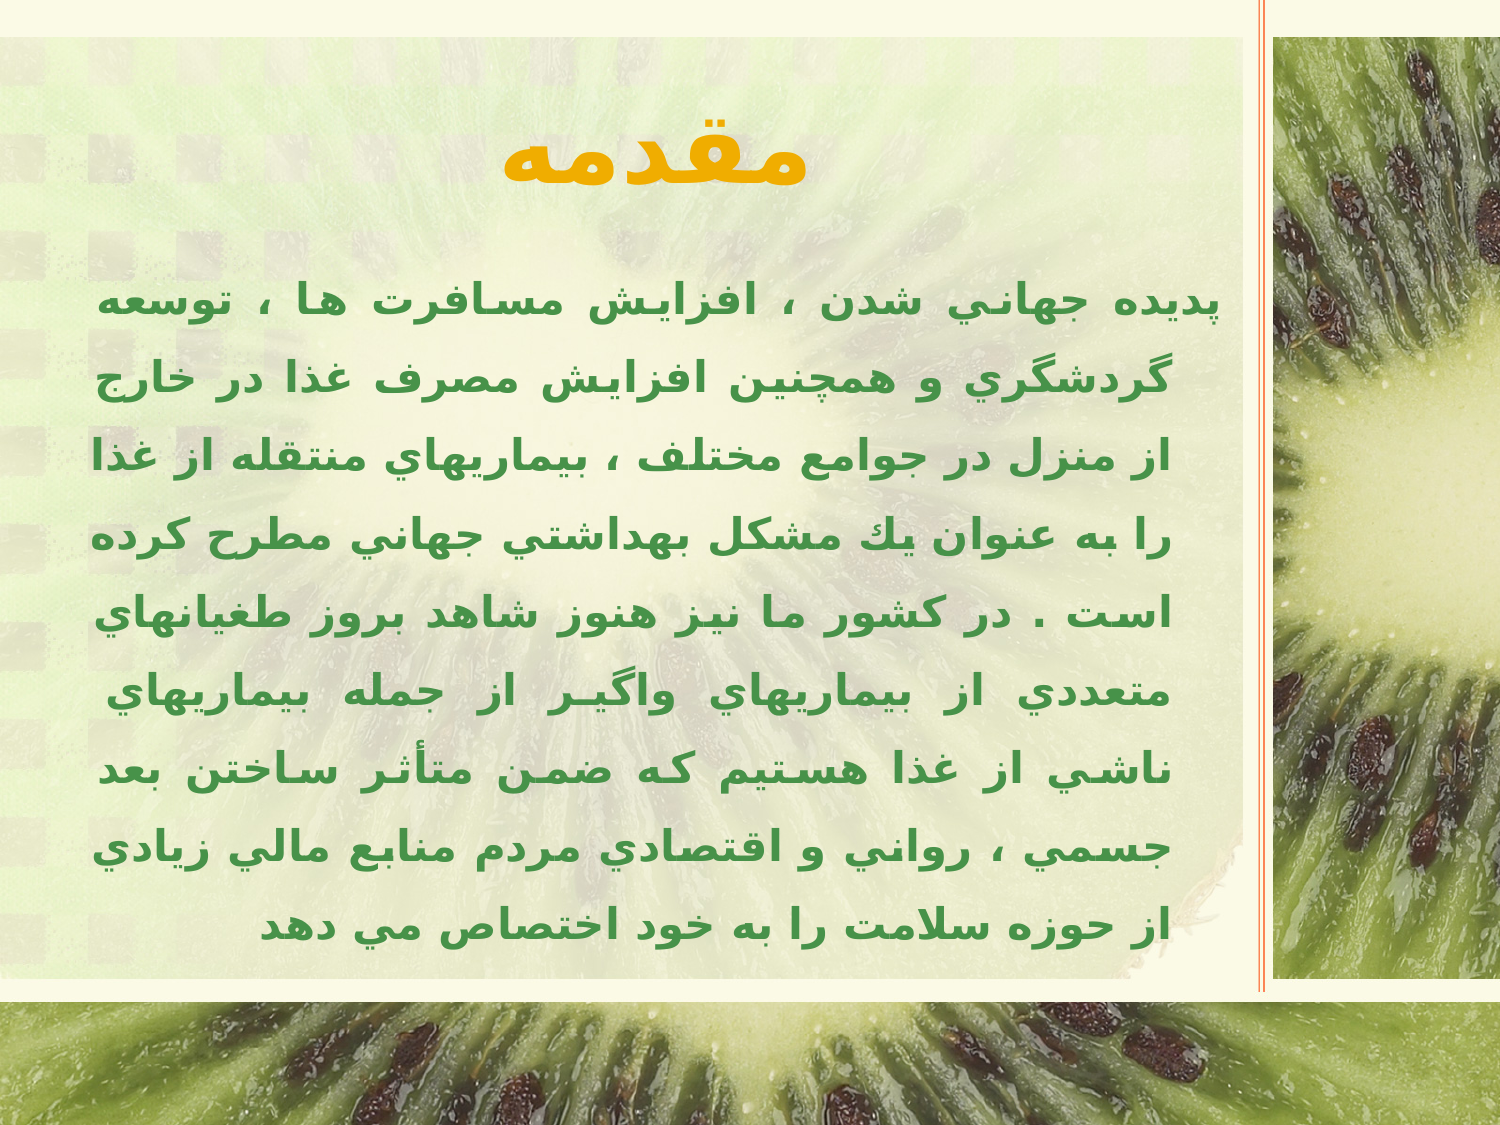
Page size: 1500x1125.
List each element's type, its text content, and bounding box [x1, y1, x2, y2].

picture [0, 0, 1500, 1125]
list پديده جهاني شدن ، افزايش مسافرت ها ، توسعه گردشگري و همچنين افزايش مصرف غذا در خارج از منزل در جوامع مختلف ، بيماريهاي منتقله از غذا را به عنوان يك مشكل بهداشتي جهاني مطرح كرده است . در كشور ما نيز هنوز شاهد بروز طغيانهاي متعددي از بيماريهاي واگير از جمله بيماريهاي ناشي از غذا هستيم كه ضمن متأثر ساختن بعد جسمي ، رواني و اقتصادي مردم منابع مالي زيادي از حوزه سلامت را به خود اختصاص مي دهد [74, 237, 1238, 976]
title مقدمه [74, 62, 1238, 226]
